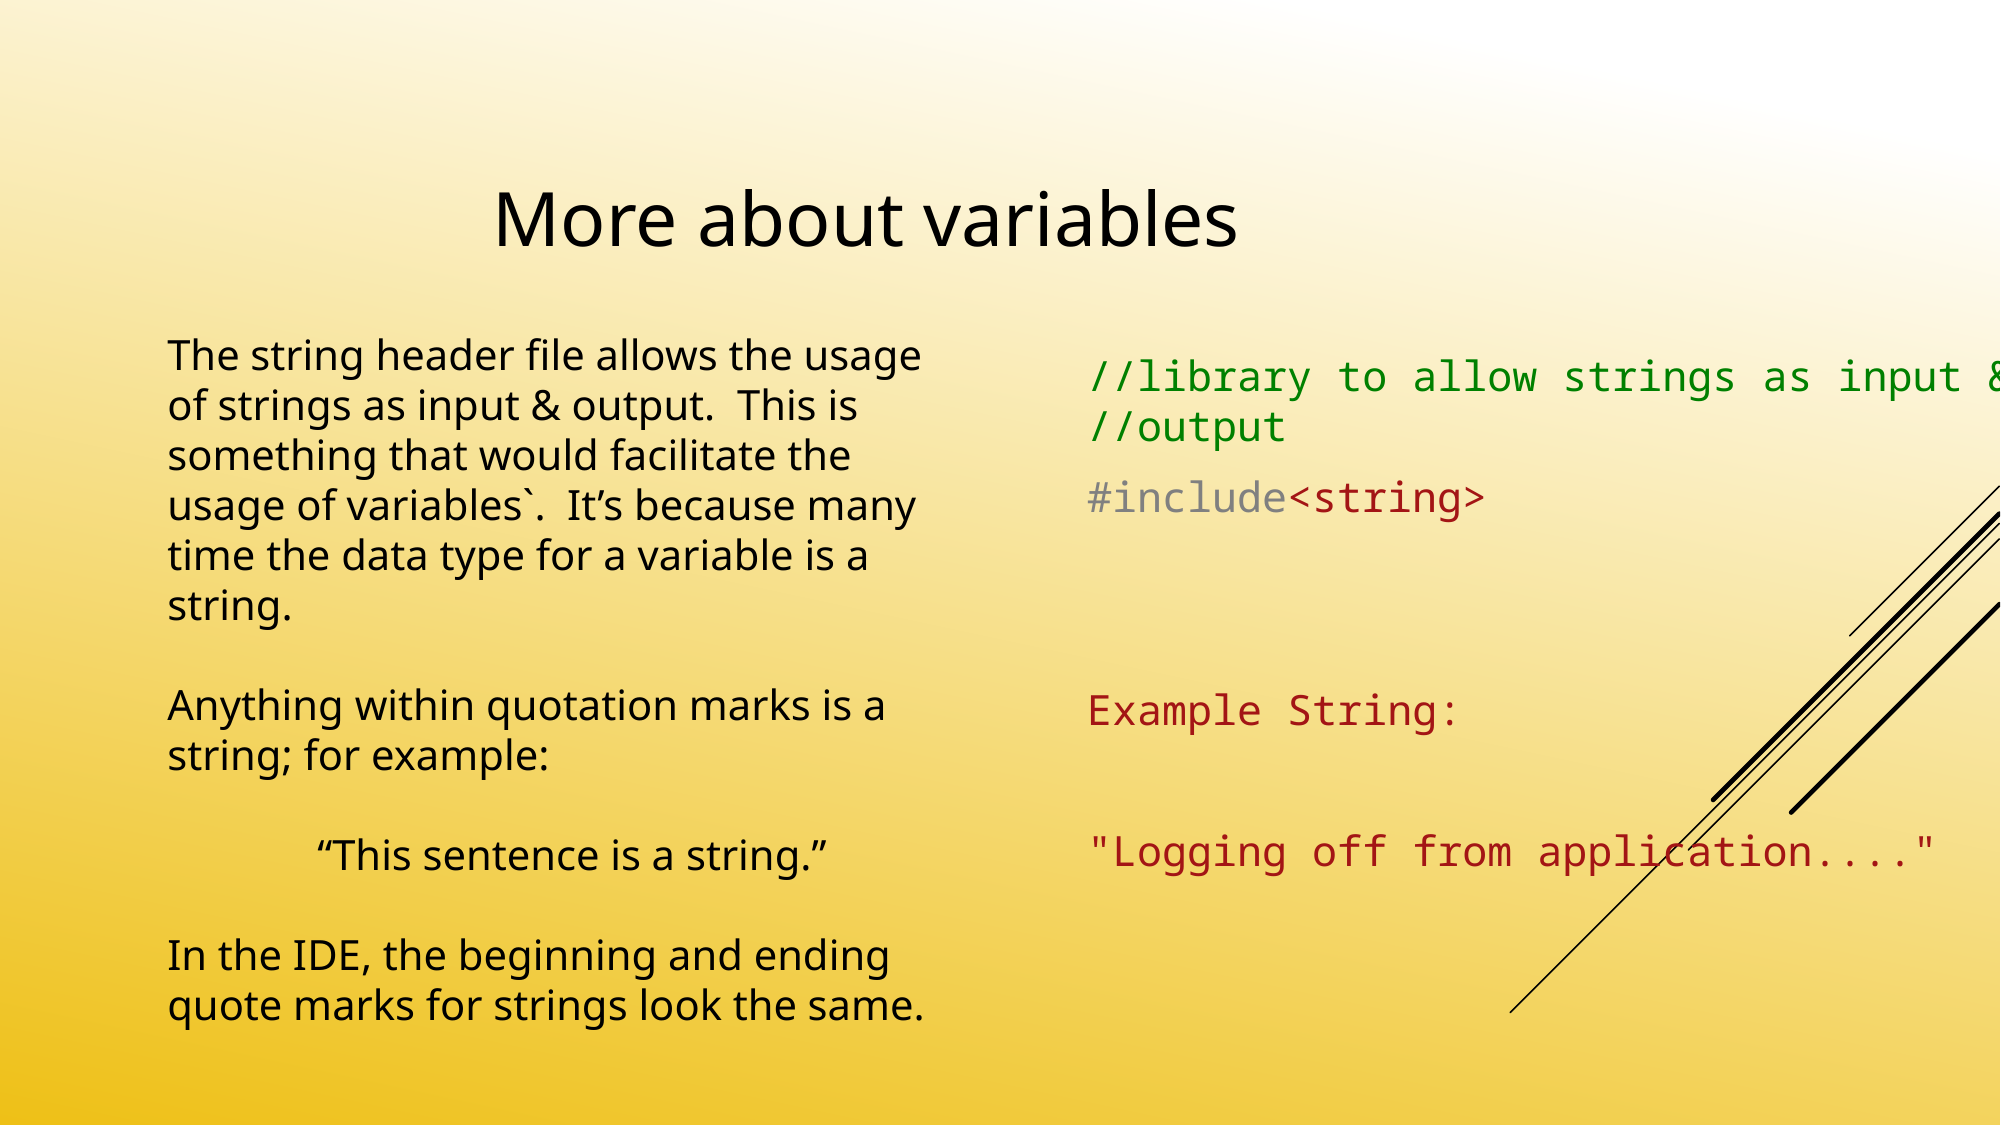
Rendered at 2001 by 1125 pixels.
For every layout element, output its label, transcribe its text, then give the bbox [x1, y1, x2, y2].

title More about variables [477, 0, 1878, 269]
text_box The string header file allows the usage of strings as input & output. This is something that would facilitate the usage of variables`. It’s because many time the data type for a variable is a string. Anything within quotation marks is a string; for example: “This sentence is a string.” In the IDE, the beginning and ending quote marks for strings look the same. [152, 321, 950, 1037]
list //library to allow strings as input & //output #include<string> Example String: "Logging off from application...." [1072, 342, 2000, 548]
